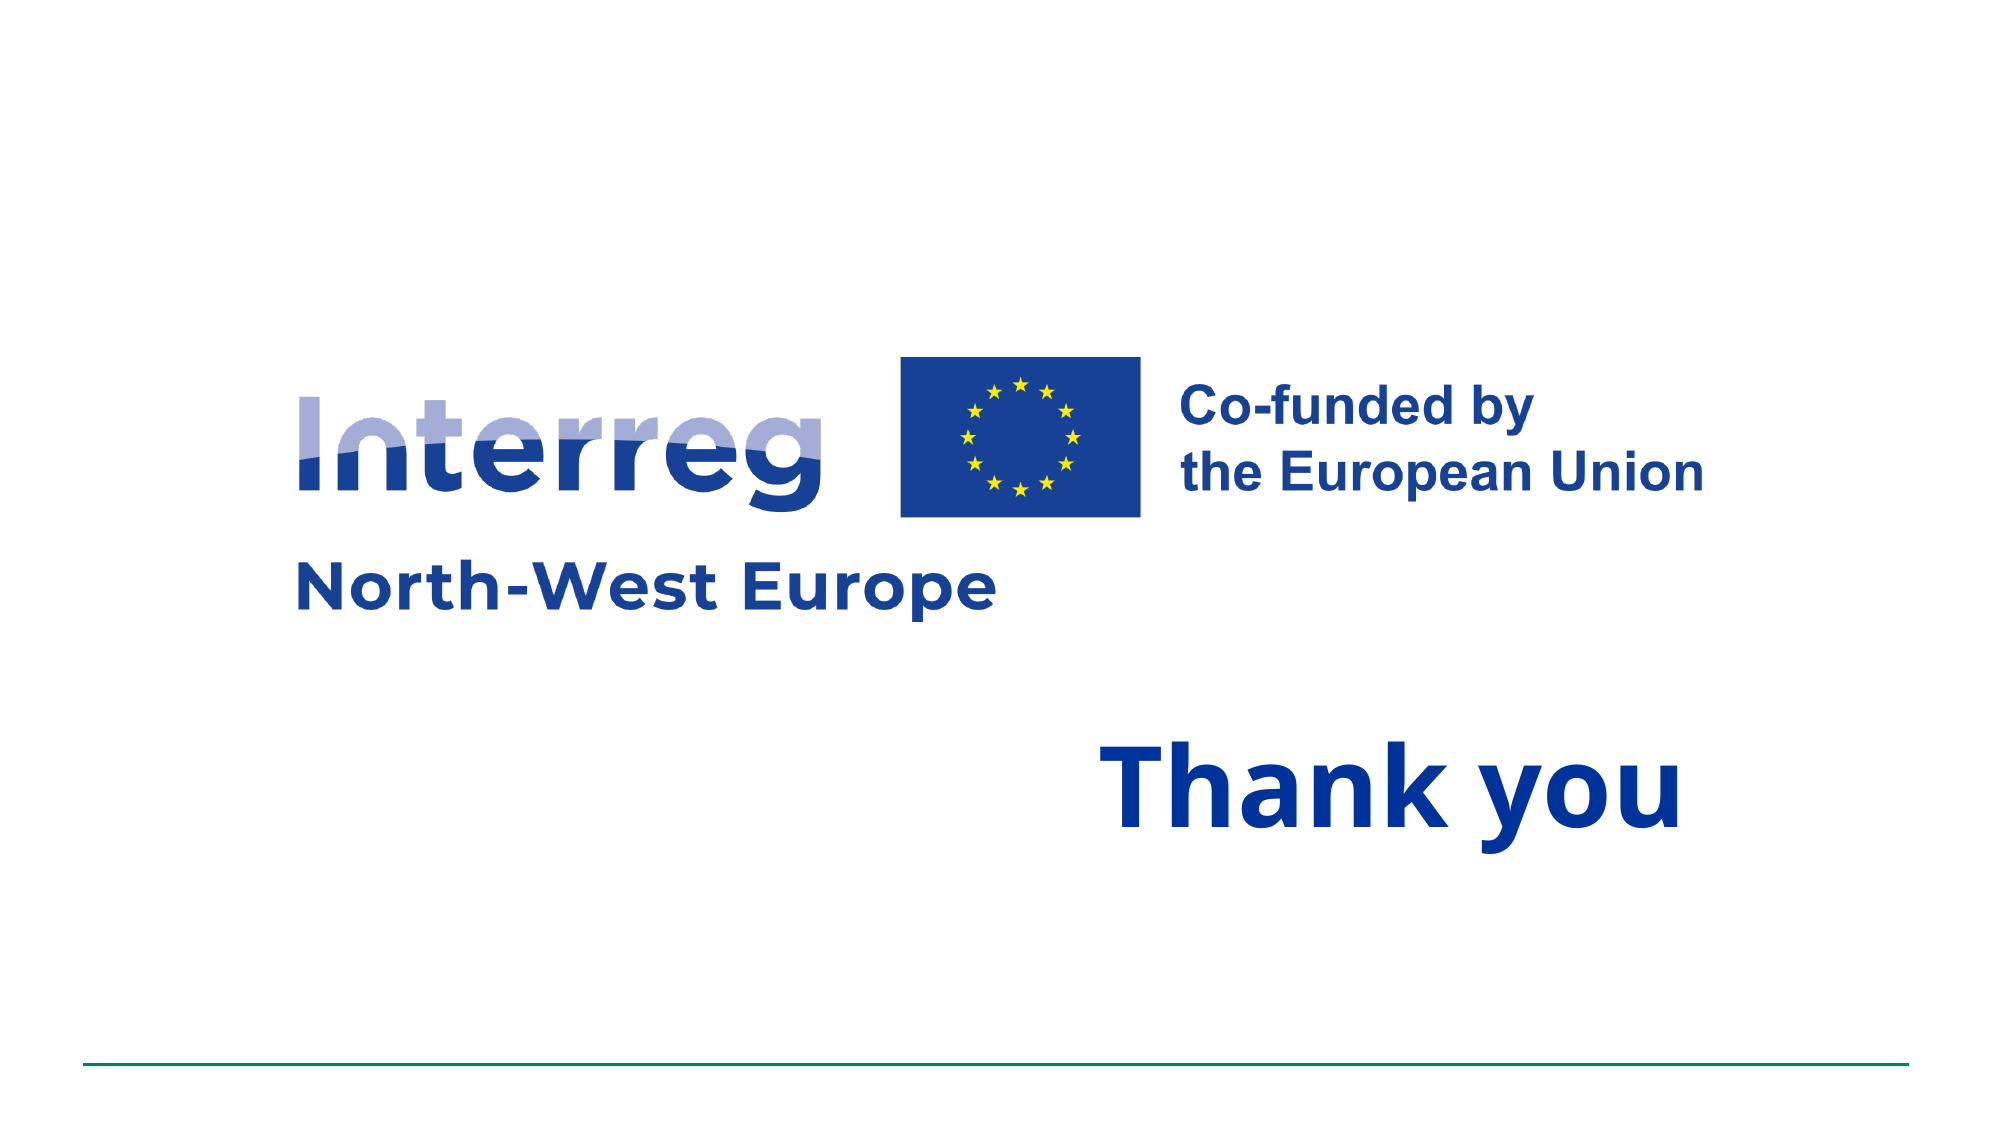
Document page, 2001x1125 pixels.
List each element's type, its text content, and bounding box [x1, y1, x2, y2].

text_box Thank you [426, 707, 1702, 854]
picture [298, 357, 1702, 622]
